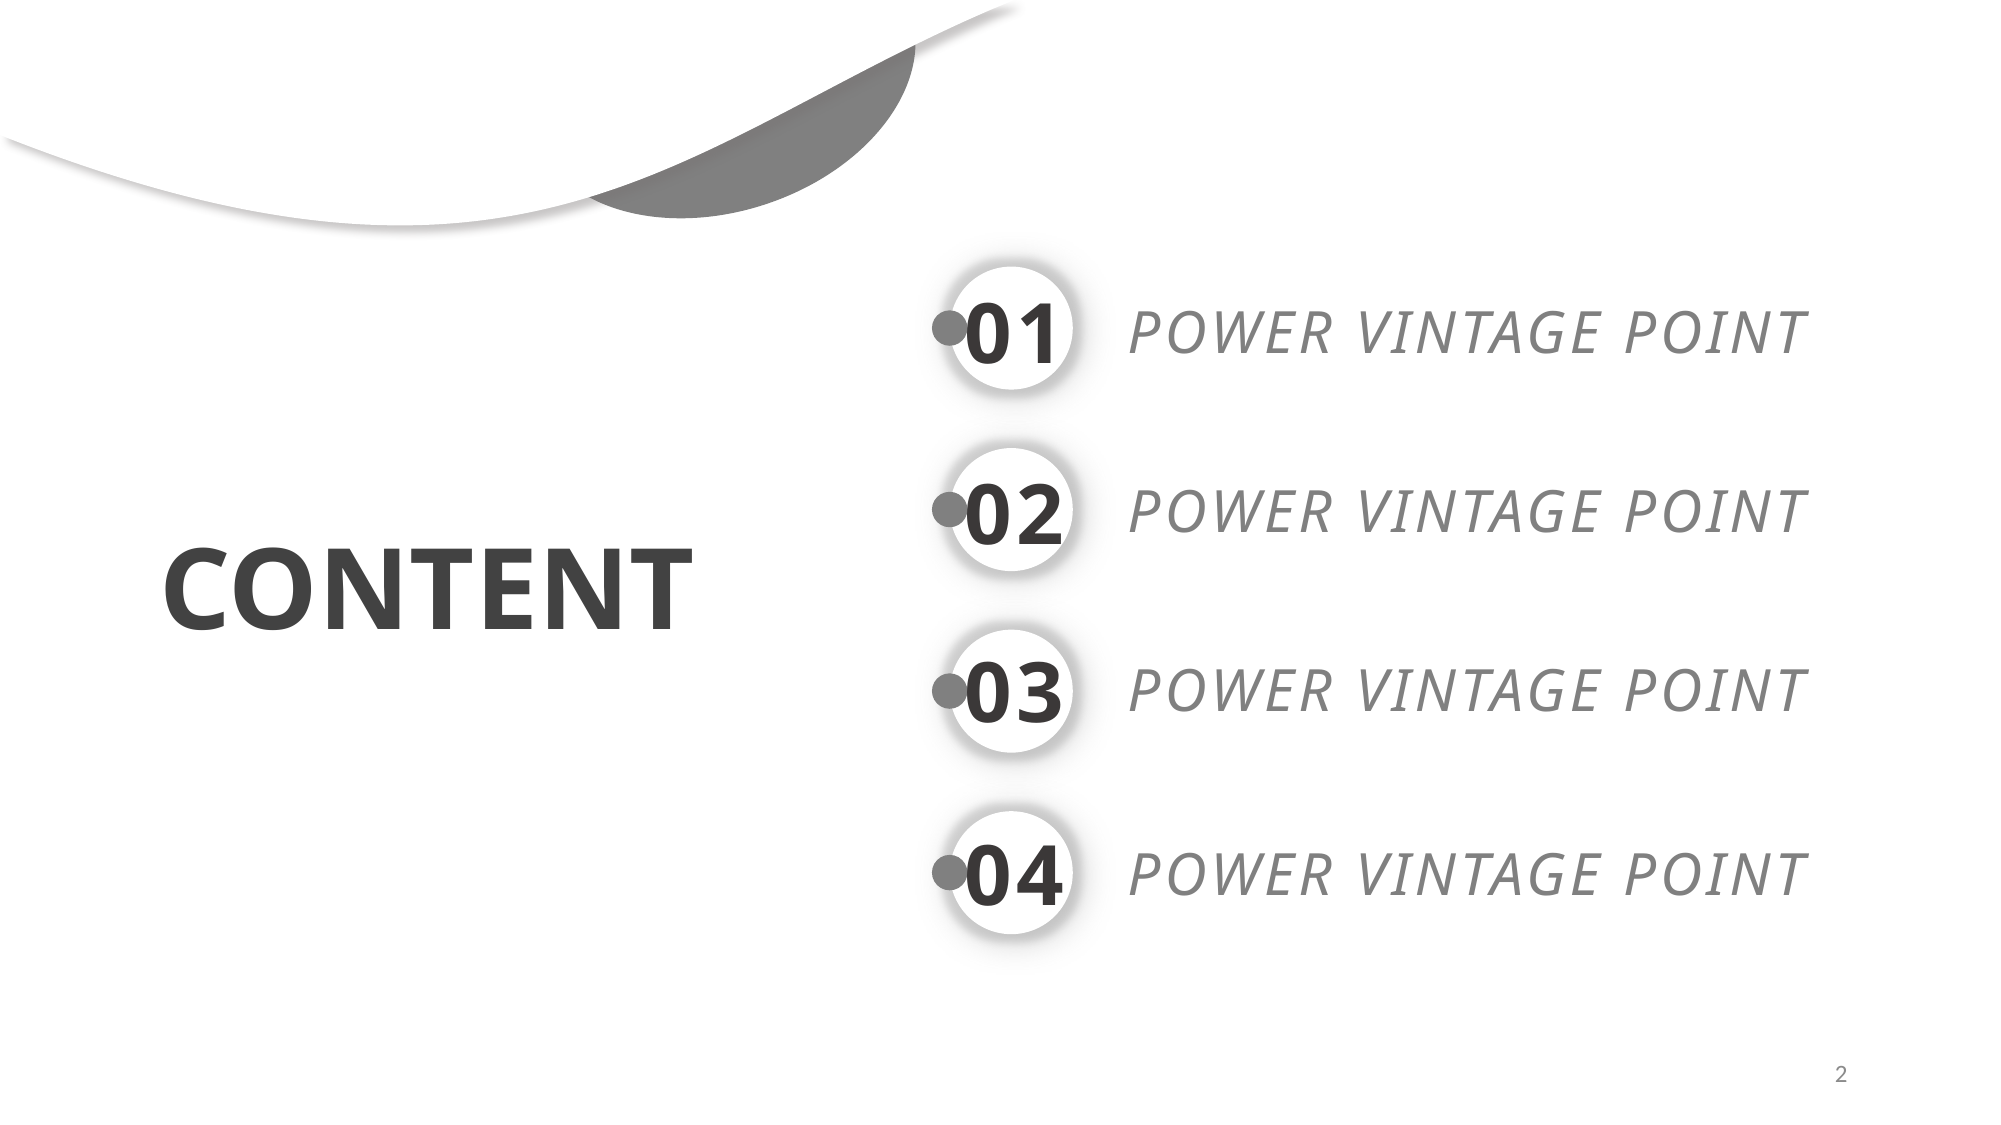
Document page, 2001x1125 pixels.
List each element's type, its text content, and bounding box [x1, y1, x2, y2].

text_box [0, 0, 1015, 227]
text_box [610, 64, 915, 220]
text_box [928, 266, 1101, 390]
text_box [928, 811, 1101, 935]
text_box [928, 448, 1101, 572]
text_box POWER VINTAGE POINT [1101, 652, 1938, 723]
text_box CONTENT [144, 509, 711, 660]
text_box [928, 629, 1101, 753]
text_box POWER VINTAGE POINT [1101, 295, 1938, 366]
text_box POWER VINTAGE POINT [1101, 836, 1938, 908]
text_box POWER VINTAGE POINT [1101, 474, 1938, 545]
slide_number 2 [1412, 1042, 1863, 1103]
